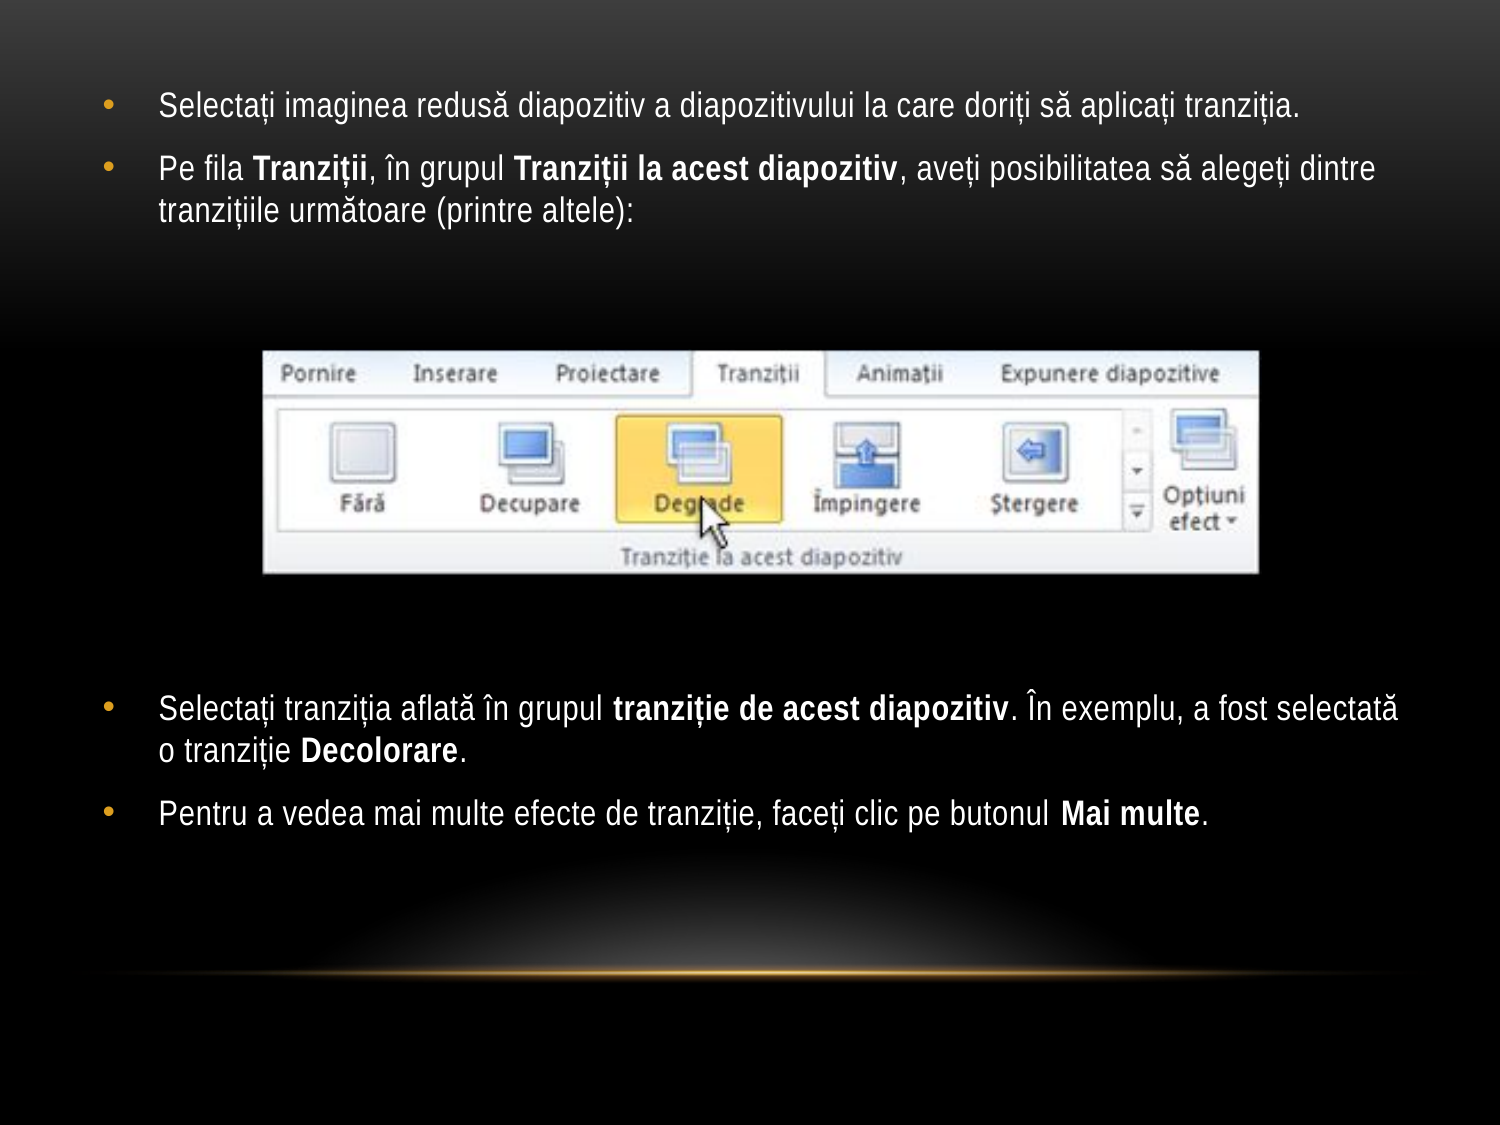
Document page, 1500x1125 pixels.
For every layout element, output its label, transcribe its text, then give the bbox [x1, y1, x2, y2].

list Selectați imaginea redusă diapozitiv a diapozitivului la care doriți să aplicați tranziția. Pe fila Tranziții, în grupul Tranziții la acest diapozitiv, aveți posibilitatea să alegeți dintre tranzițiile următoare (printre altele): Selectați tranziția aflată în grupul tranziție de acest diapozitiv. În exemplu, a fost selectată o tranziție Decolorare. Pentru a vedea mai multe efecte de tranziție, faceți clic pe butonul Mai multe. [87, 75, 1425, 938]
picture [0, 0, 1500, 1125]
